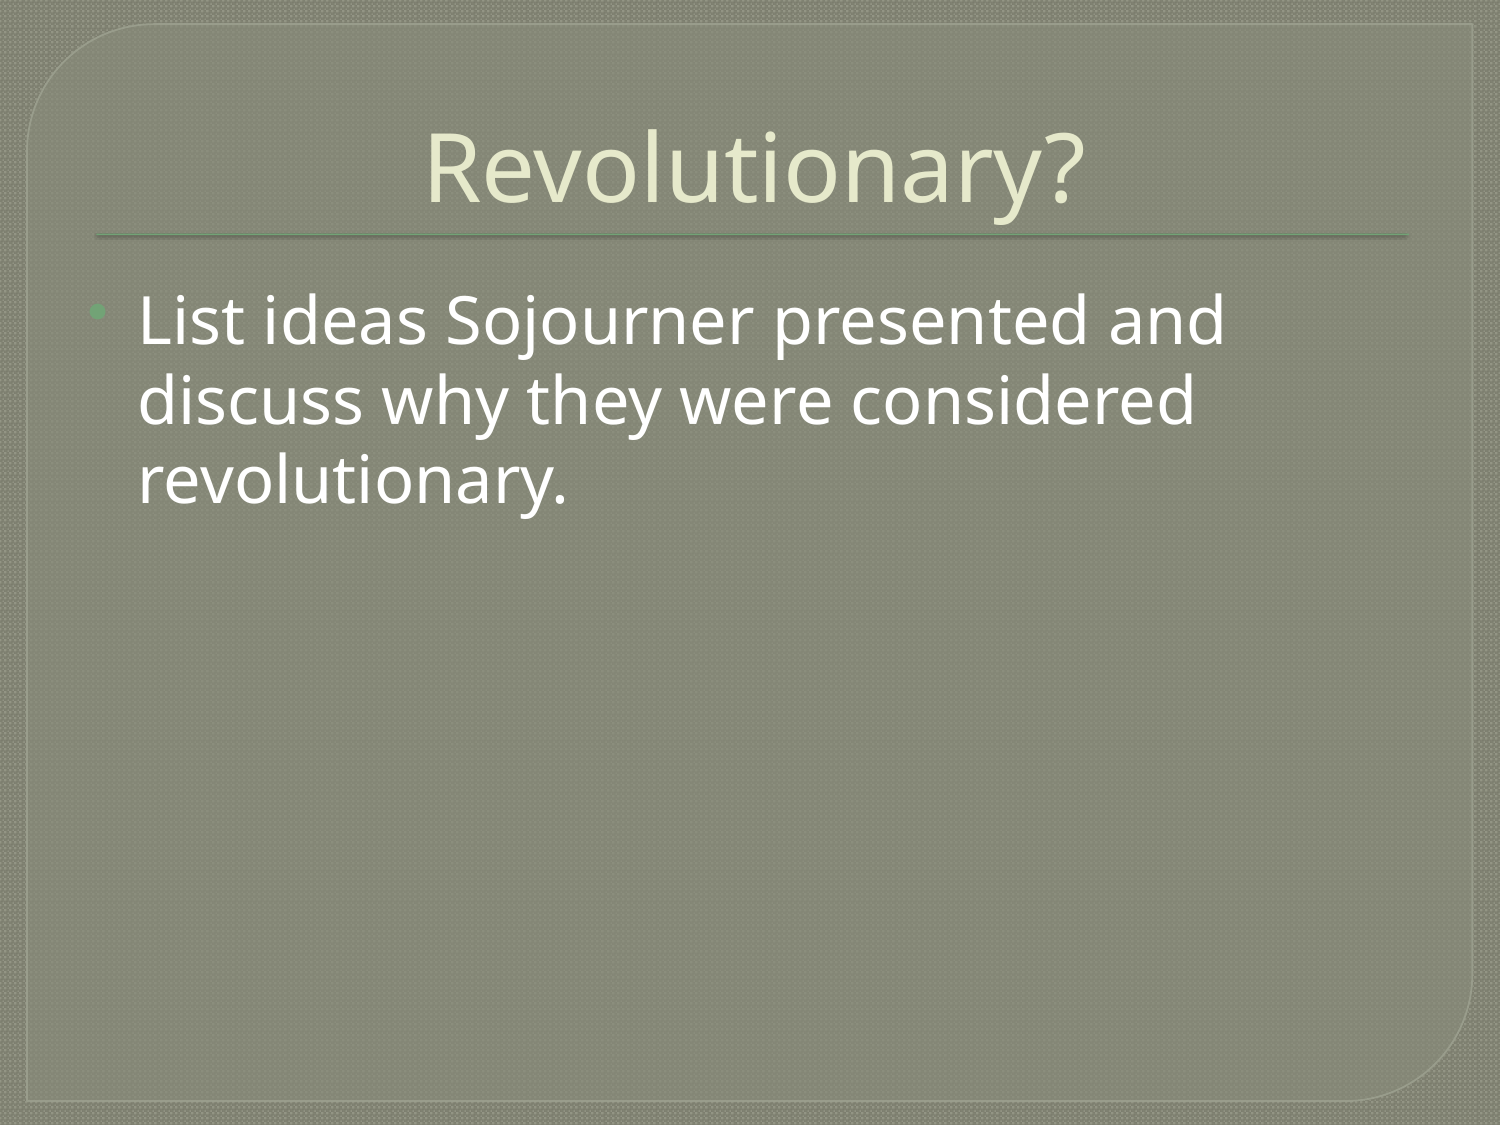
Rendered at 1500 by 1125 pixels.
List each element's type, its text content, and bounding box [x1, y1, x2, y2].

title Revolutionary? [75, 41, 1425, 230]
list List ideas Sojourner presented and discuss why they were considered revolutionary. [75, 270, 1425, 1013]
